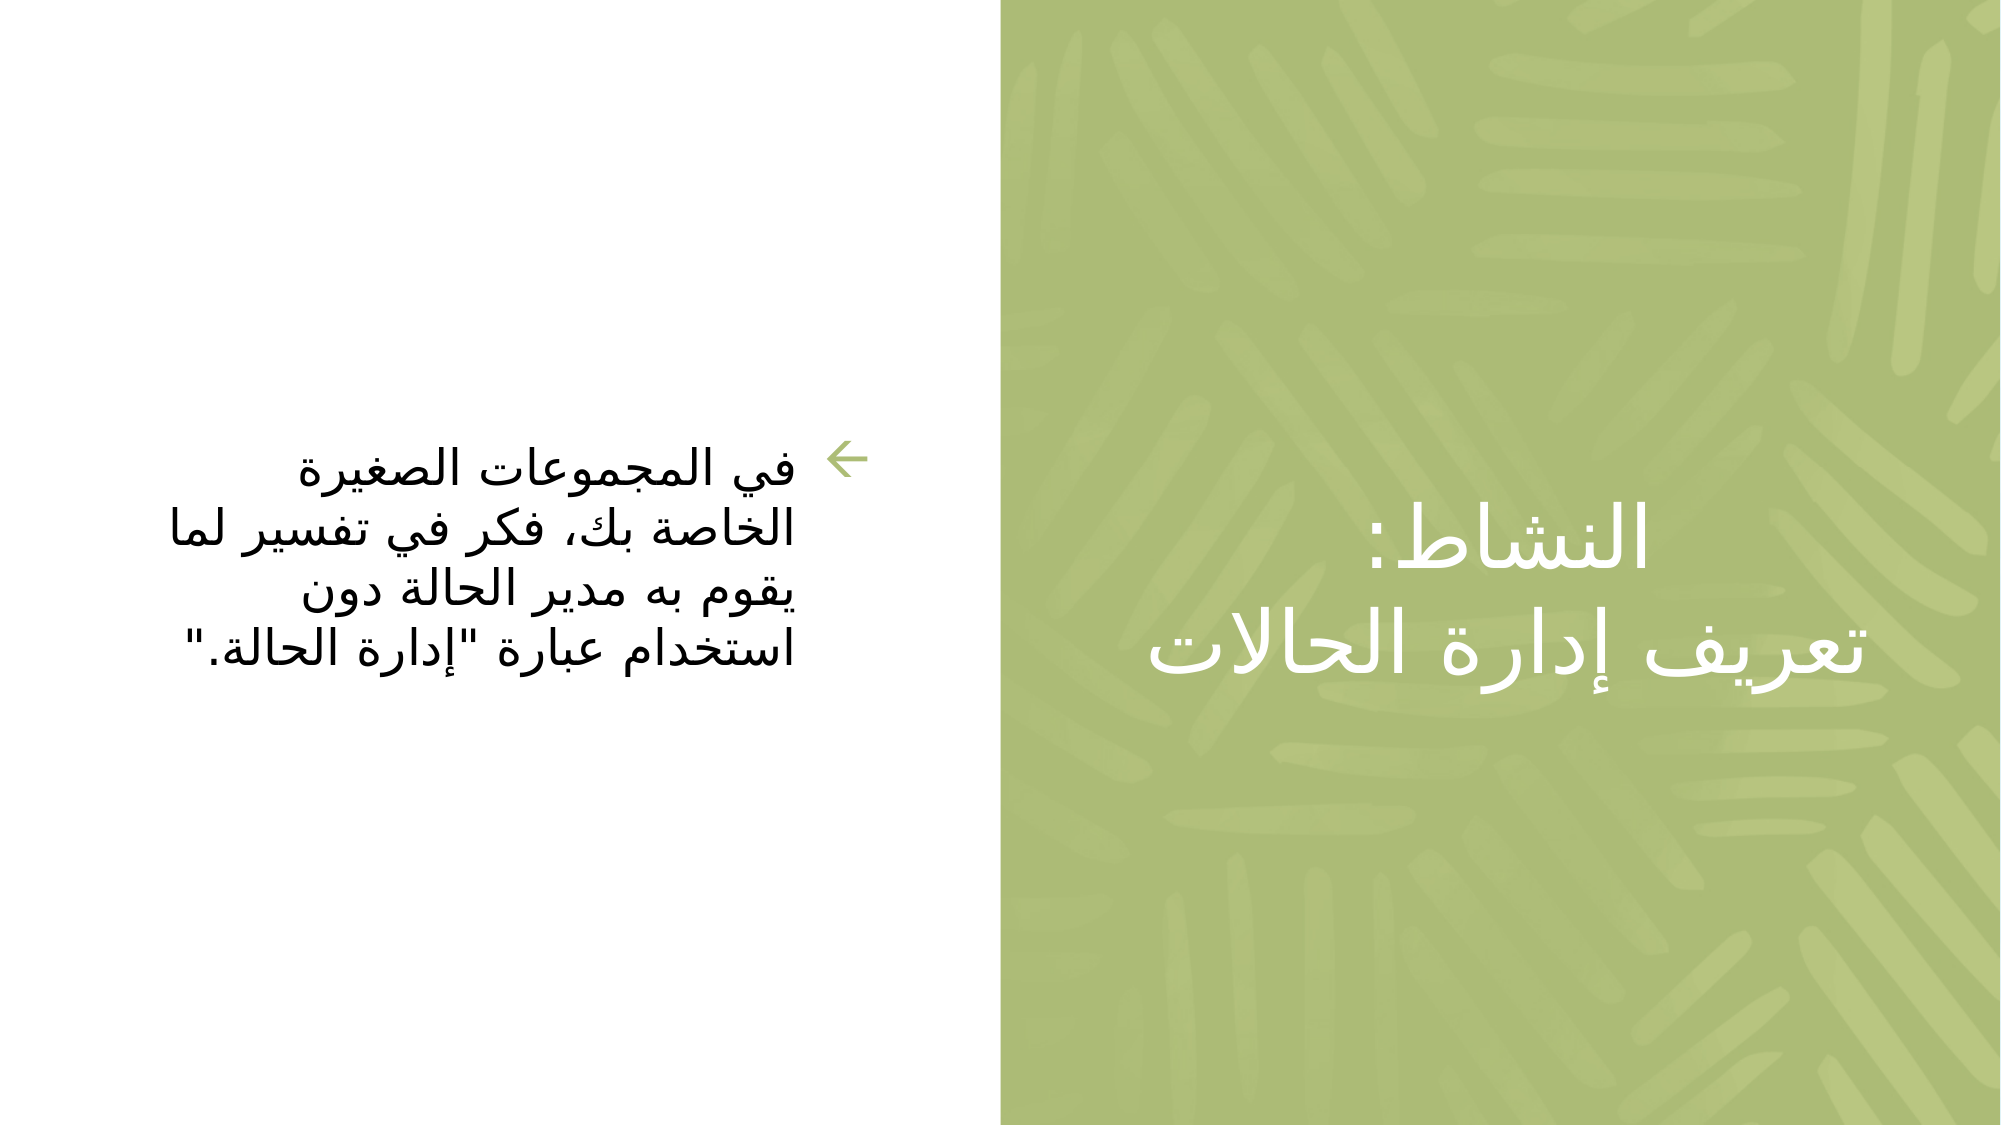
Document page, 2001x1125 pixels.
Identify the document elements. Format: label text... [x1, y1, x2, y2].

title النشاط: تعريف إدارة الحالات [1117, 459, 1900, 713]
list في المجموعات الصغيرة الخاصة بك، فكر في تفسير لما يقوم به مدير الحالة دون استخدام عبارة "إدارة الحالة." [144, 140, 881, 971]
picture [0, 0, 2001, 1125]
